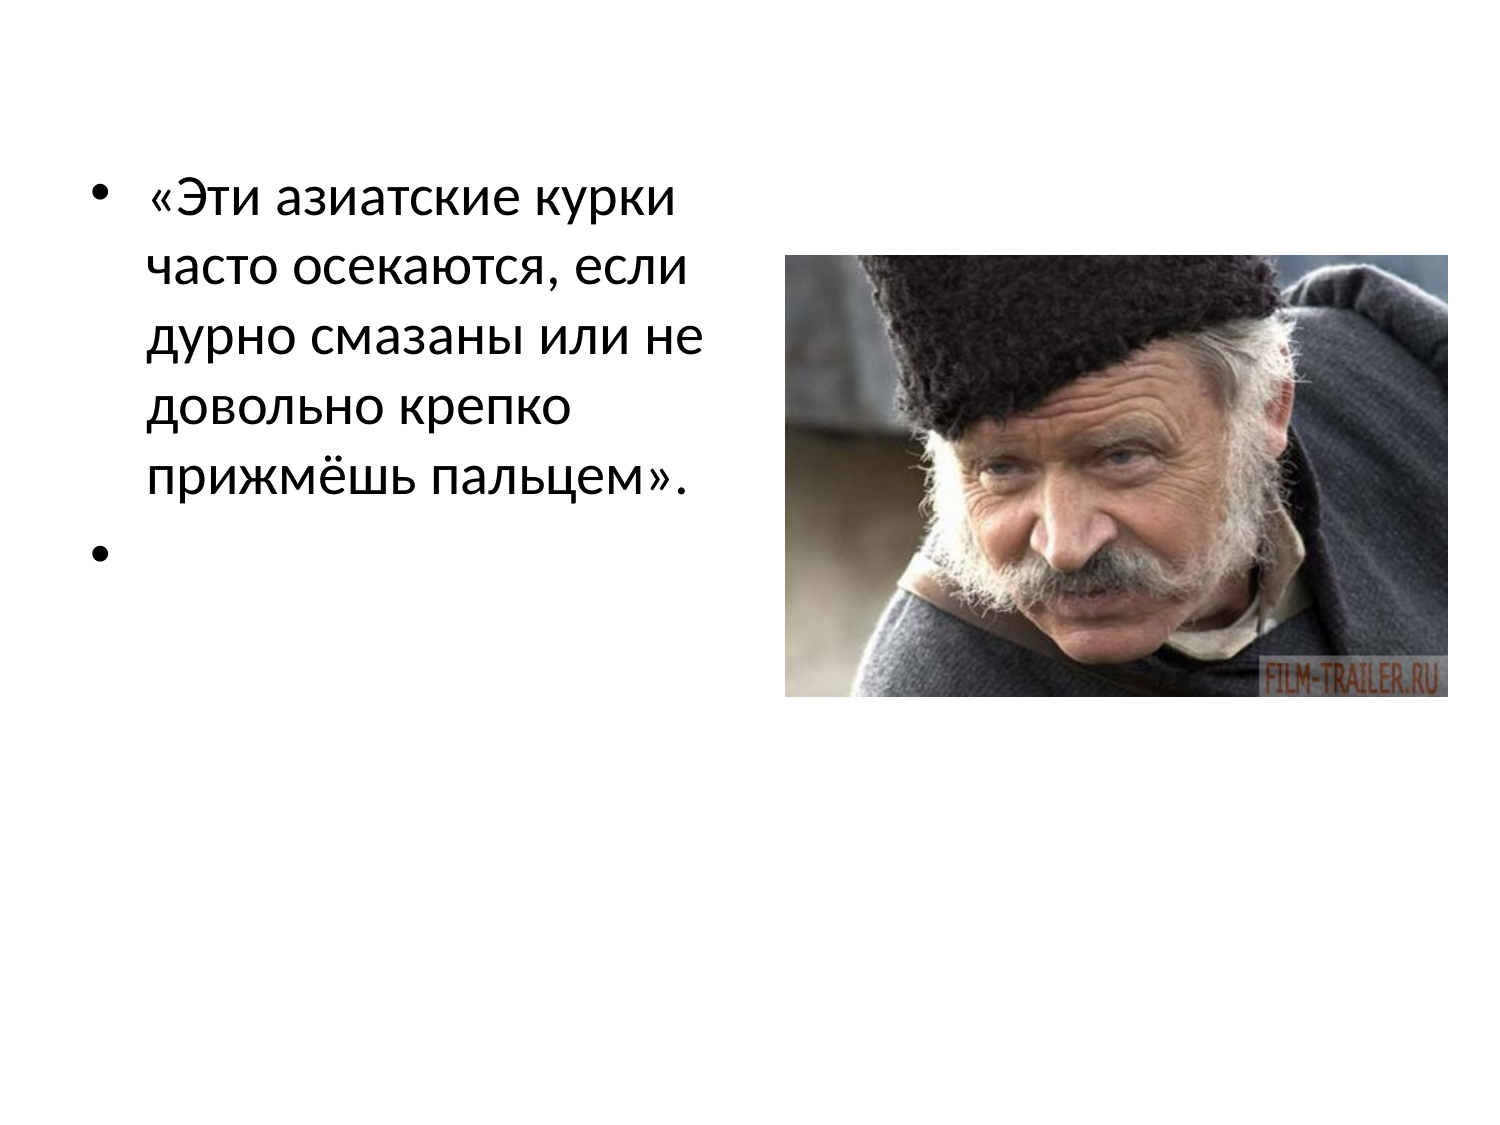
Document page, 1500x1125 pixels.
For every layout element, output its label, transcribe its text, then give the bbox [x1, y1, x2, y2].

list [785, 255, 1449, 698]
list «Эти азиатские курки часто осекаются, если дурно смазаны или не довольно крепко прижмёшь пальцем». [75, 149, 738, 1005]
